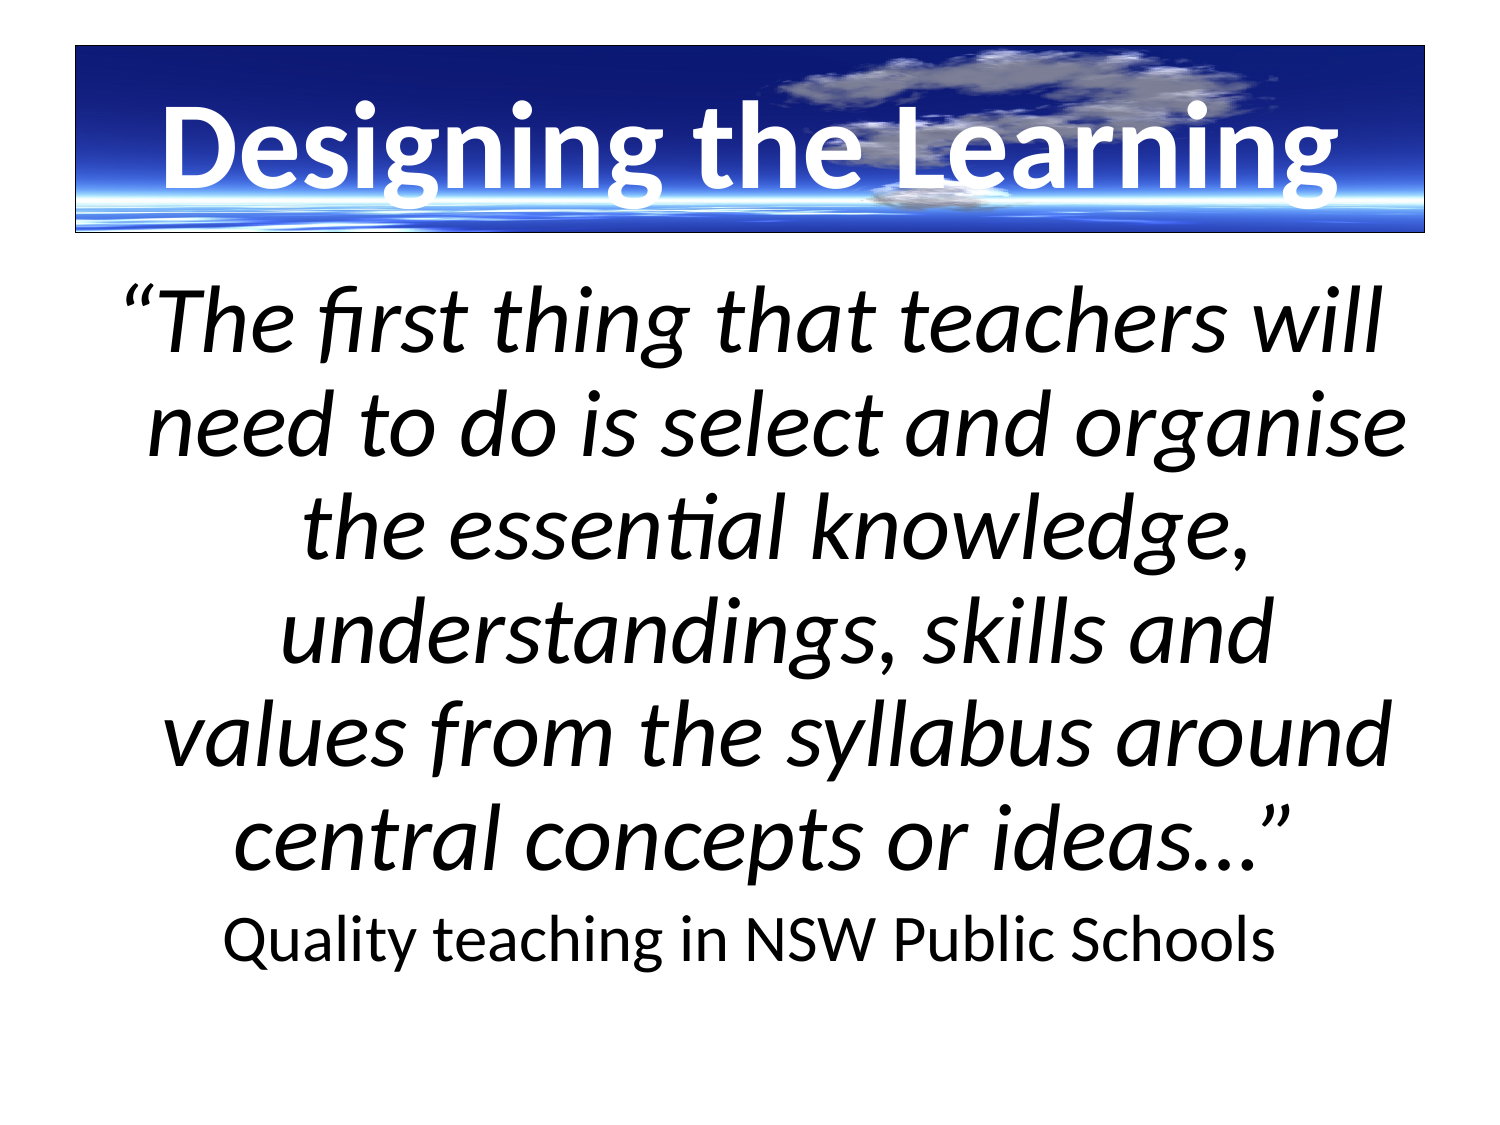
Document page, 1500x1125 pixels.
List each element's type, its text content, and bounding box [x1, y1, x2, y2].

list “The first thing that teachers will need to do is select and organise the essential knowledge, understandings, skills and values from the syllabus around central concepts or ideas…” Quality teaching in NSW Public Schools [75, 262, 1425, 1063]
title Designing the Learning [75, 45, 1425, 233]
